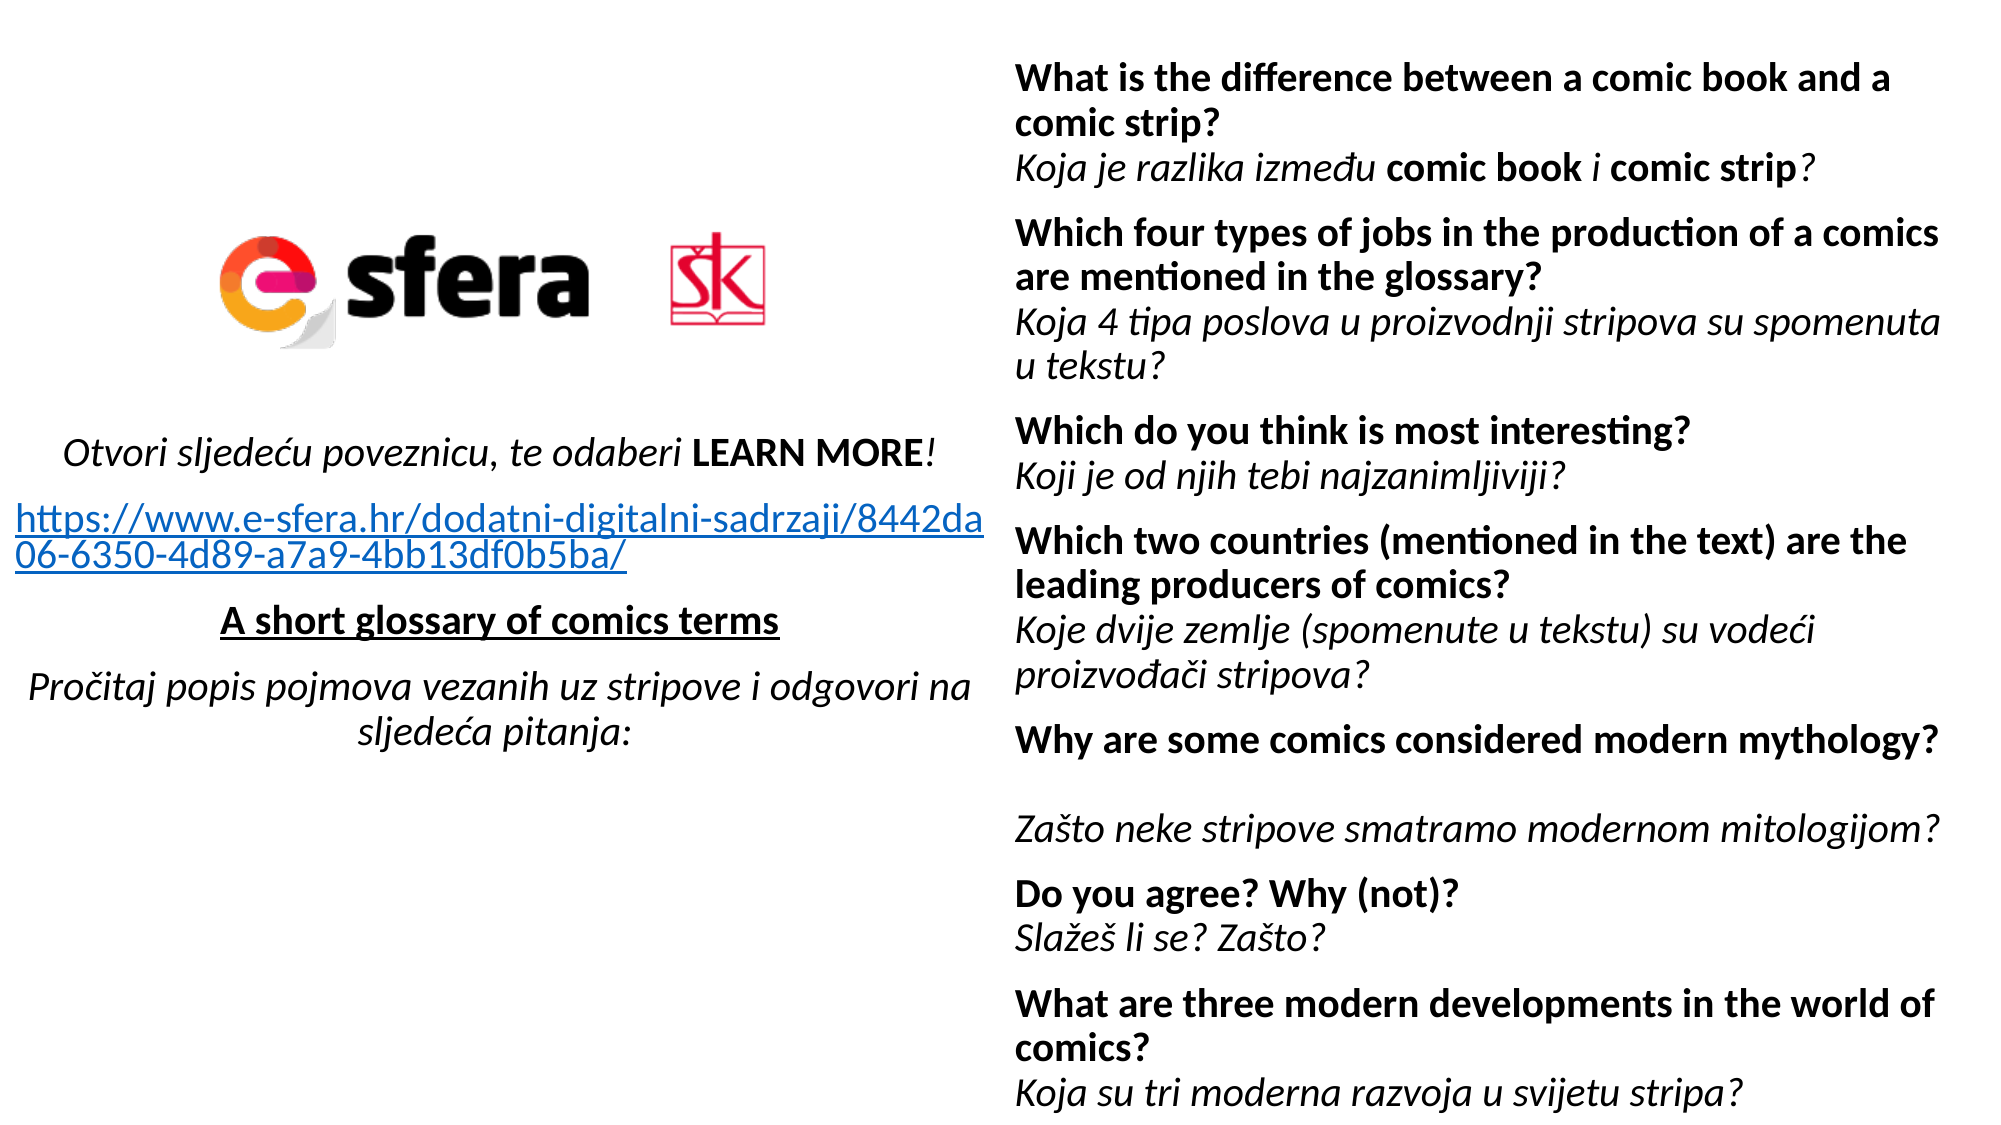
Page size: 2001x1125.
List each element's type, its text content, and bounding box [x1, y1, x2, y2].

text_box Otvori sljedeću poveznicu, te odaberi LEARN MORE! https://www.e-sfera.hr/dodatni-digitalni-sadrzaji/8442da06-6350-4d89-a7a9-4bb13df0b5ba/ A short glossary of comics terms Pročitaj popis pojmova vezanih uz stripove i odgovori na sljedeća pitanja: [0, 423, 999, 1009]
text_box What is the difference between a comic book and a comic strip? Koja je razlika između comic book i comic strip? Which four types of jobs in the production of a comics are mentioned in the glossary? Koja 4 tipa poslova u proizvodnji stripova su spomenuta u tekstu? Which do you think is most interesting? Koji je od njih tebi najzanimljiviji? Which two countries (mentioned in the text) are the leading producers of comics? Koje dvije zemlje (spomenute u tekstu) su vodeći proizvođači stripova? Why are some comics considered modern mythology? Zašto neke stripove smatramo modernom mitologijom? Do you agree? Why (not)? Slažeš li se? Zašto? What are three modern developments in the world of comics? Koja su tri moderna razvoja u svijetu stripa? [999, 48, 1963, 1125]
picture [187, 135, 813, 448]
